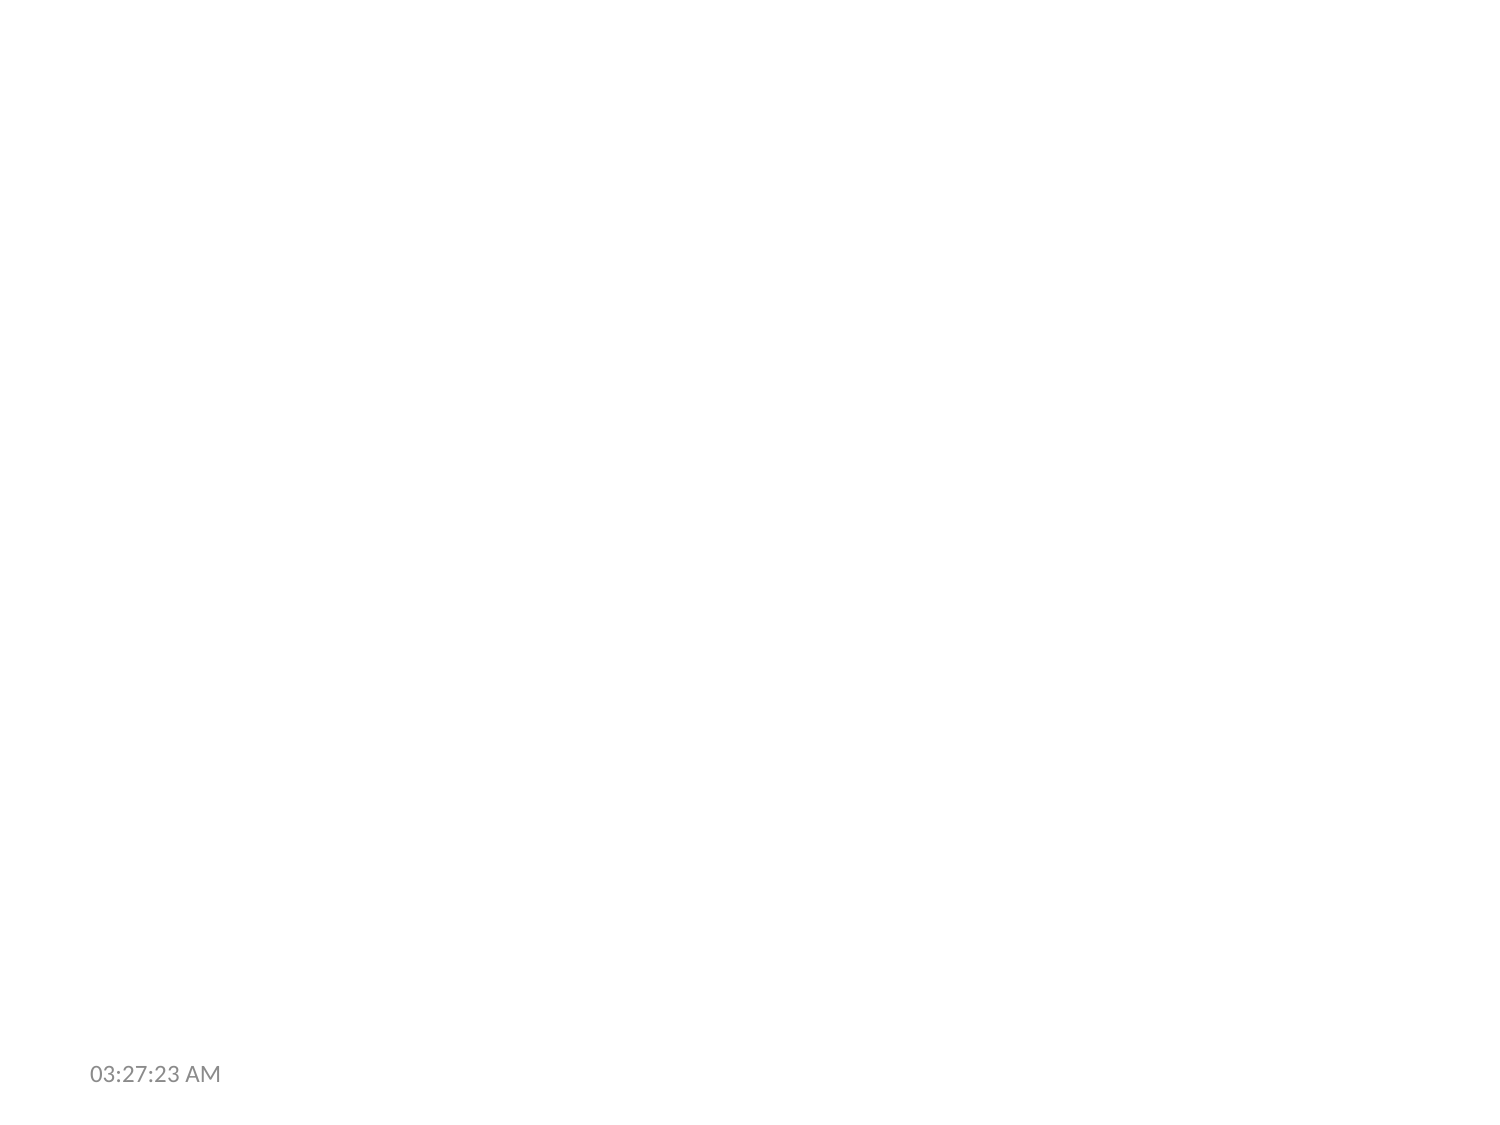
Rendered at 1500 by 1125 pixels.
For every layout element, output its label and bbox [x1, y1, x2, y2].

slide_number [75, 1042, 425, 1103]
